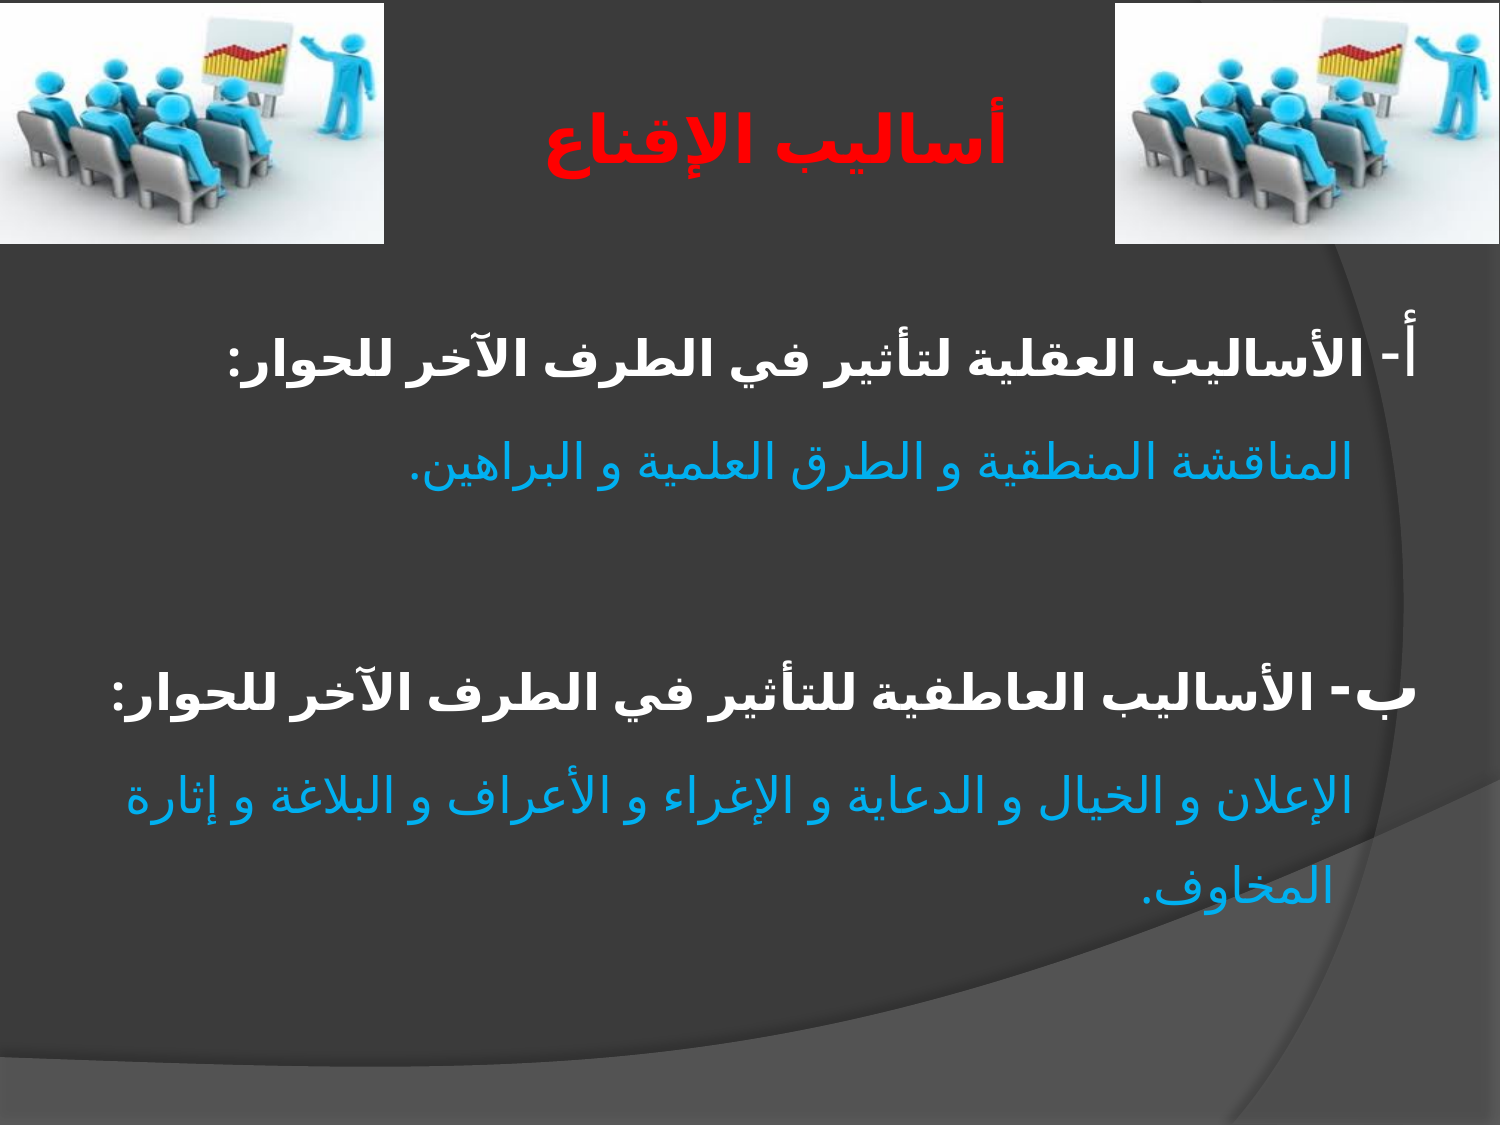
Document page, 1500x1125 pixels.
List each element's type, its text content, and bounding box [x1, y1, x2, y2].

picture [0, 2, 385, 244]
picture [1114, 2, 1500, 244]
title أساليب الإقناع [395, 42, 1105, 231]
list أ- الأساليب العقلية لتأثير في الطرف الآخر للحوار: المناقشة المنطقية و الطرق العلمية و البراهين. ب- الأساليب العاطفية للتأثير في الطرف الآخر للحوار: الإعلان و الخيال و الدعاية و الإغراء و الأعراف و البلاغة و إثارة المخاوف. [75, 262, 1436, 1059]
